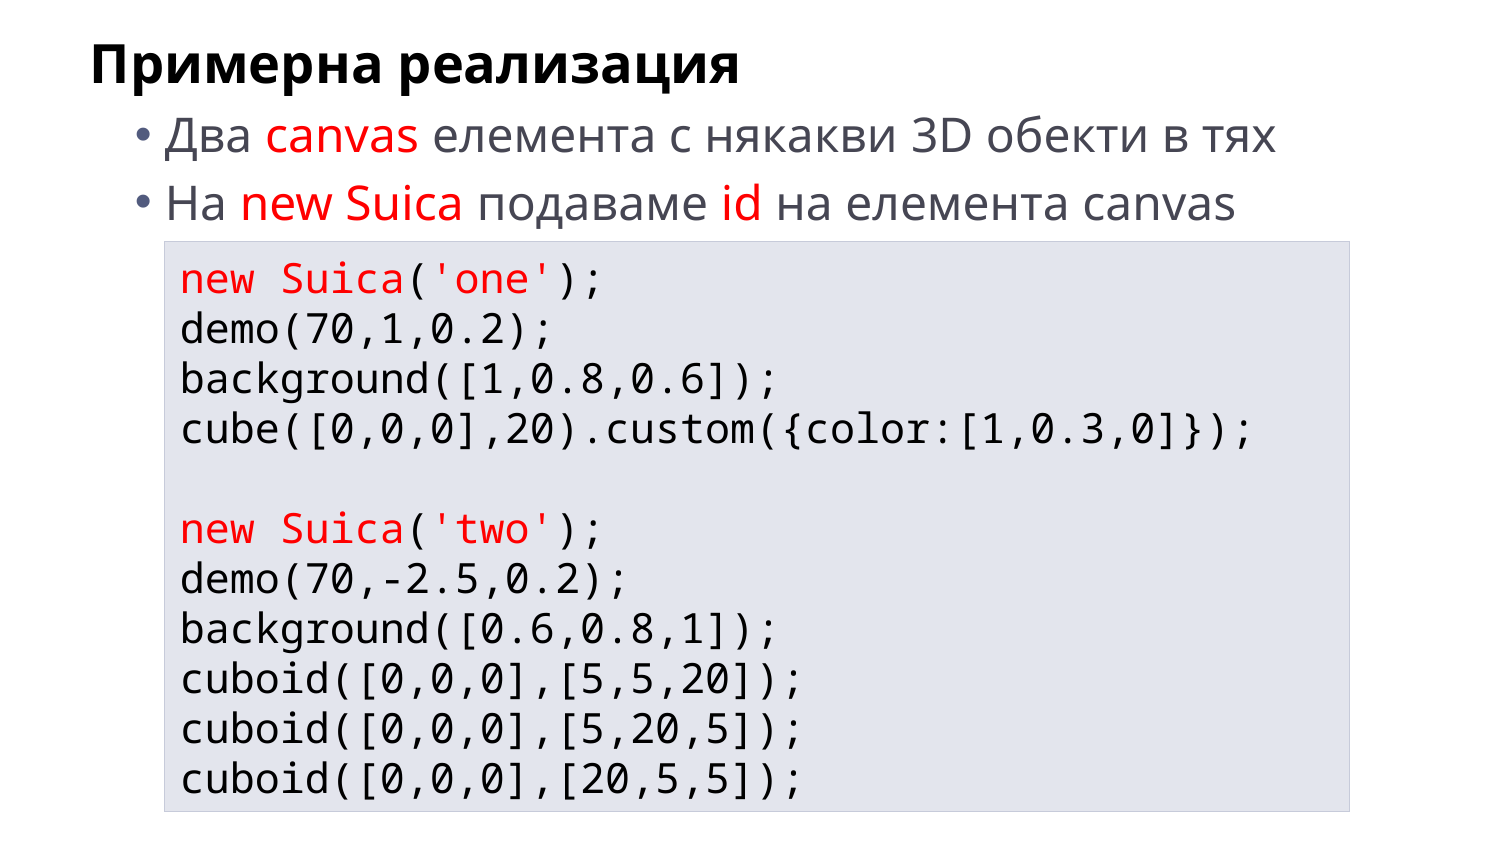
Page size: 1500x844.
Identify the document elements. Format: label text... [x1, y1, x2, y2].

text_box new Suica('one'); demo(70,1,0.2); background([1,0.8,0.6]); cube([0,0,0],20).custom({color:[1,0.3,0]}); new Suica('two'); demo(70,-2.5,0.2); background([0.6,0.8,1]); cuboid([0,0,0],[5,5,20]); cuboid([0,0,0],[5,20,5]); cuboid([0,0,0],[20,5,5]); [164, 241, 1350, 812]
list Примерна реализация Два canvas елемента с някакви 3D обекти в тях На new Suica подаваме id на елемента canvas [75, 21, 1475, 835]
